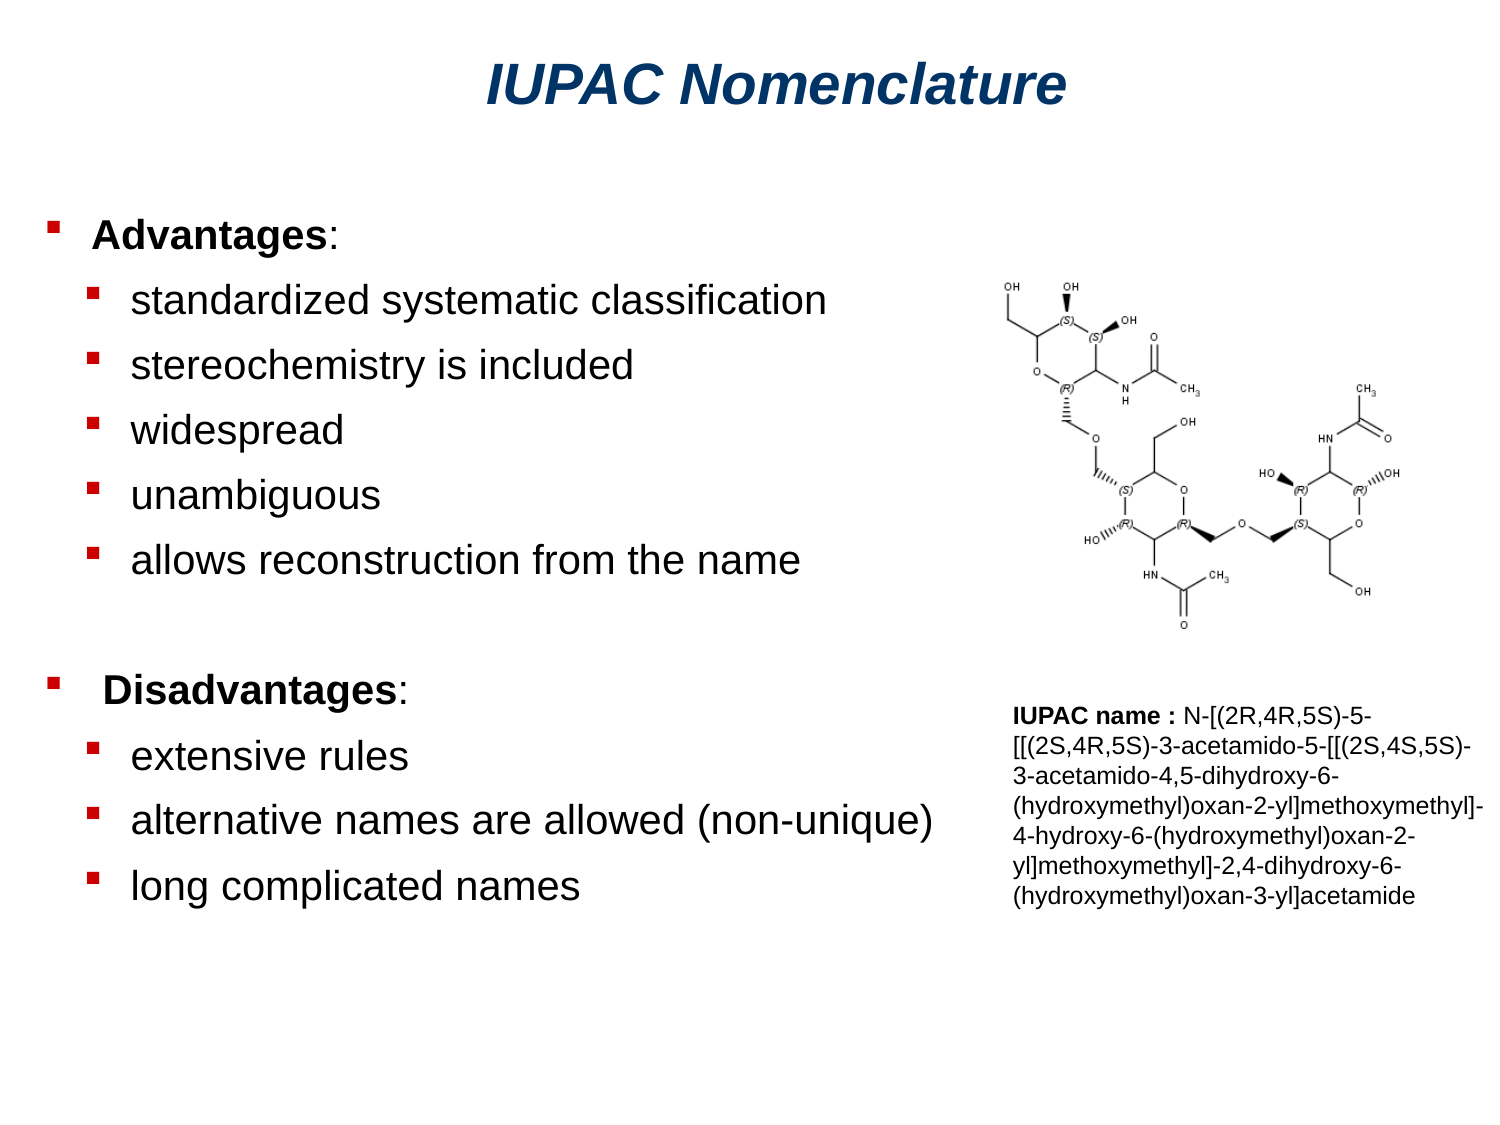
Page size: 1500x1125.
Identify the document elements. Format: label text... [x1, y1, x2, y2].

text_box Advantages: standardized systematic classification stereochemistry is included widespread unambiguous allows reconstruction from the name Disadvantages: extensive rules alternative names are allowed (non-unique) long complicated names [29, 185, 1258, 916]
picture [997, 266, 1407, 639]
text_box IUPAC name : N-[(2R,4R,5S)-5-[[(2S,4R,5S)-3-acetamido-5-[[(2S,4S,5S)-3-acetamido-4,5-dihydroxy-6-(hydroxymethyl)oxan-2-yl]methoxymethyl]-4-hydroxy-6-(hydroxymethyl)oxan-2-yl]methoxymethyl]-2,4-dihydroxy-6-(hydroxymethyl)oxan-3-yl]acetamide [998, 692, 1500, 917]
text_box IUPAC Nomenclature [112, 47, 1459, 126]
